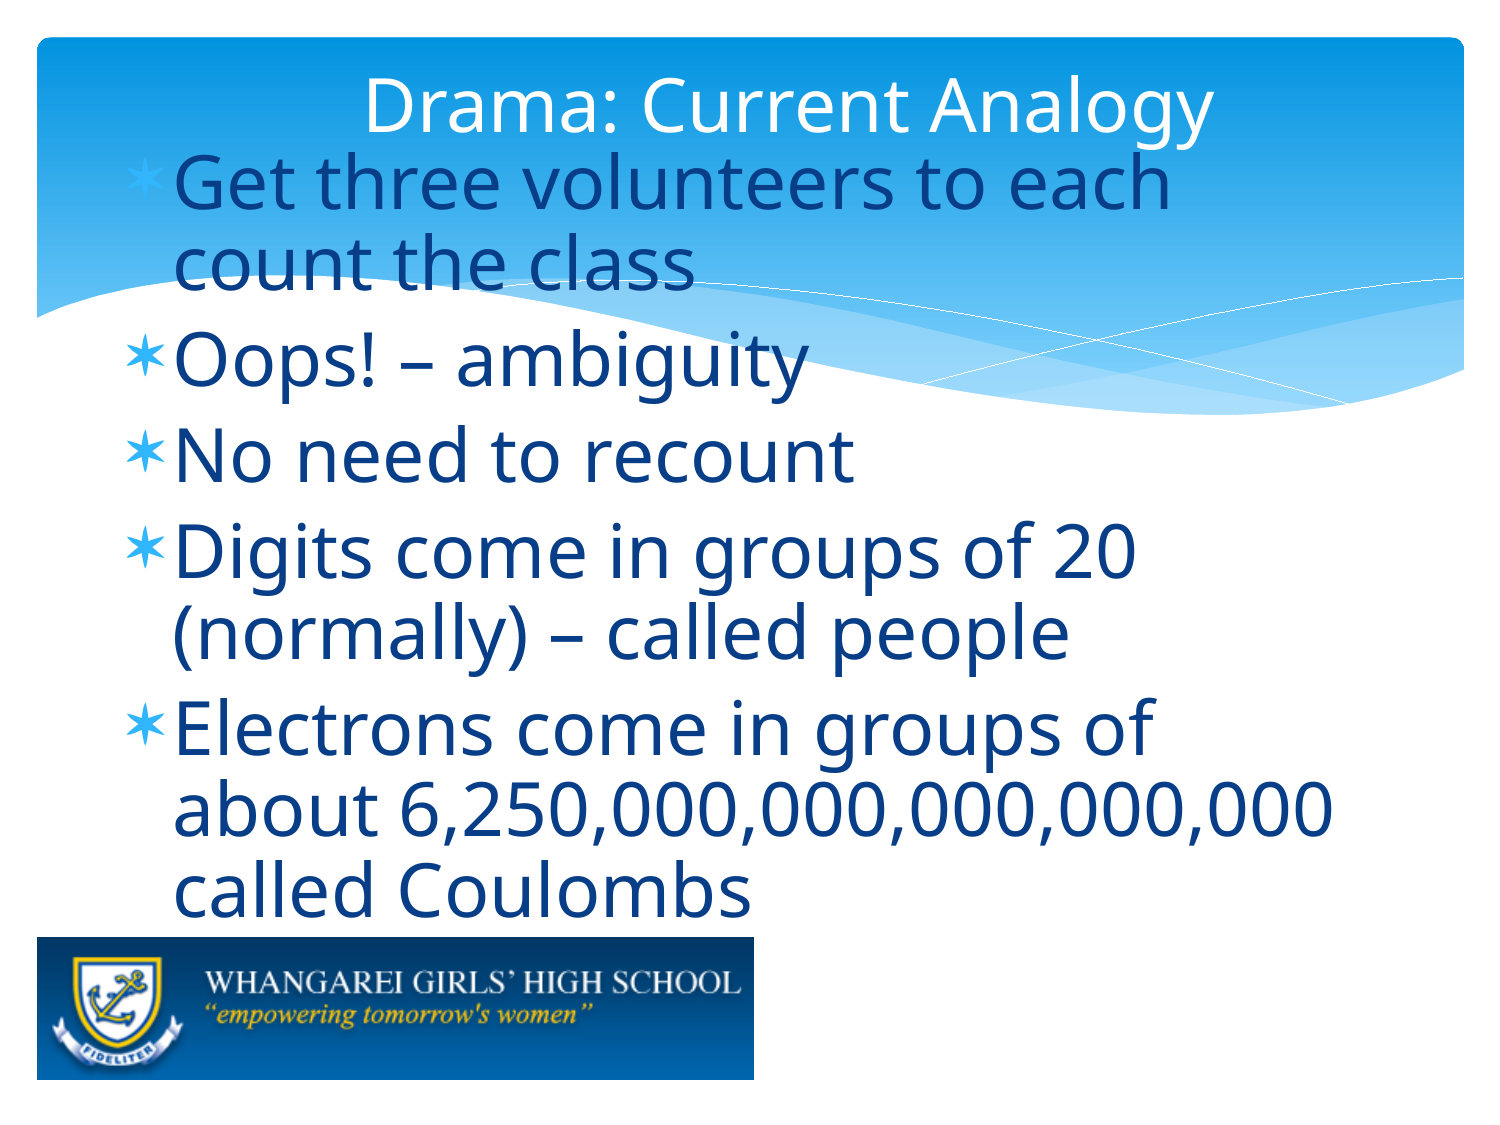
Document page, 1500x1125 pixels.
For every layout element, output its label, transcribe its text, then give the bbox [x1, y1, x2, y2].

title Drama: Current Analogy [183, 37, 1395, 168]
list Get three volunteers to each count the class Oops! – ambiguity No need to recount Digits come in groups of 20 (normally) – called people Electrons come in groups of about 6,250,000,000,000,000,000 called Coulombs [112, 137, 1365, 988]
picture [37, 937, 754, 1080]
